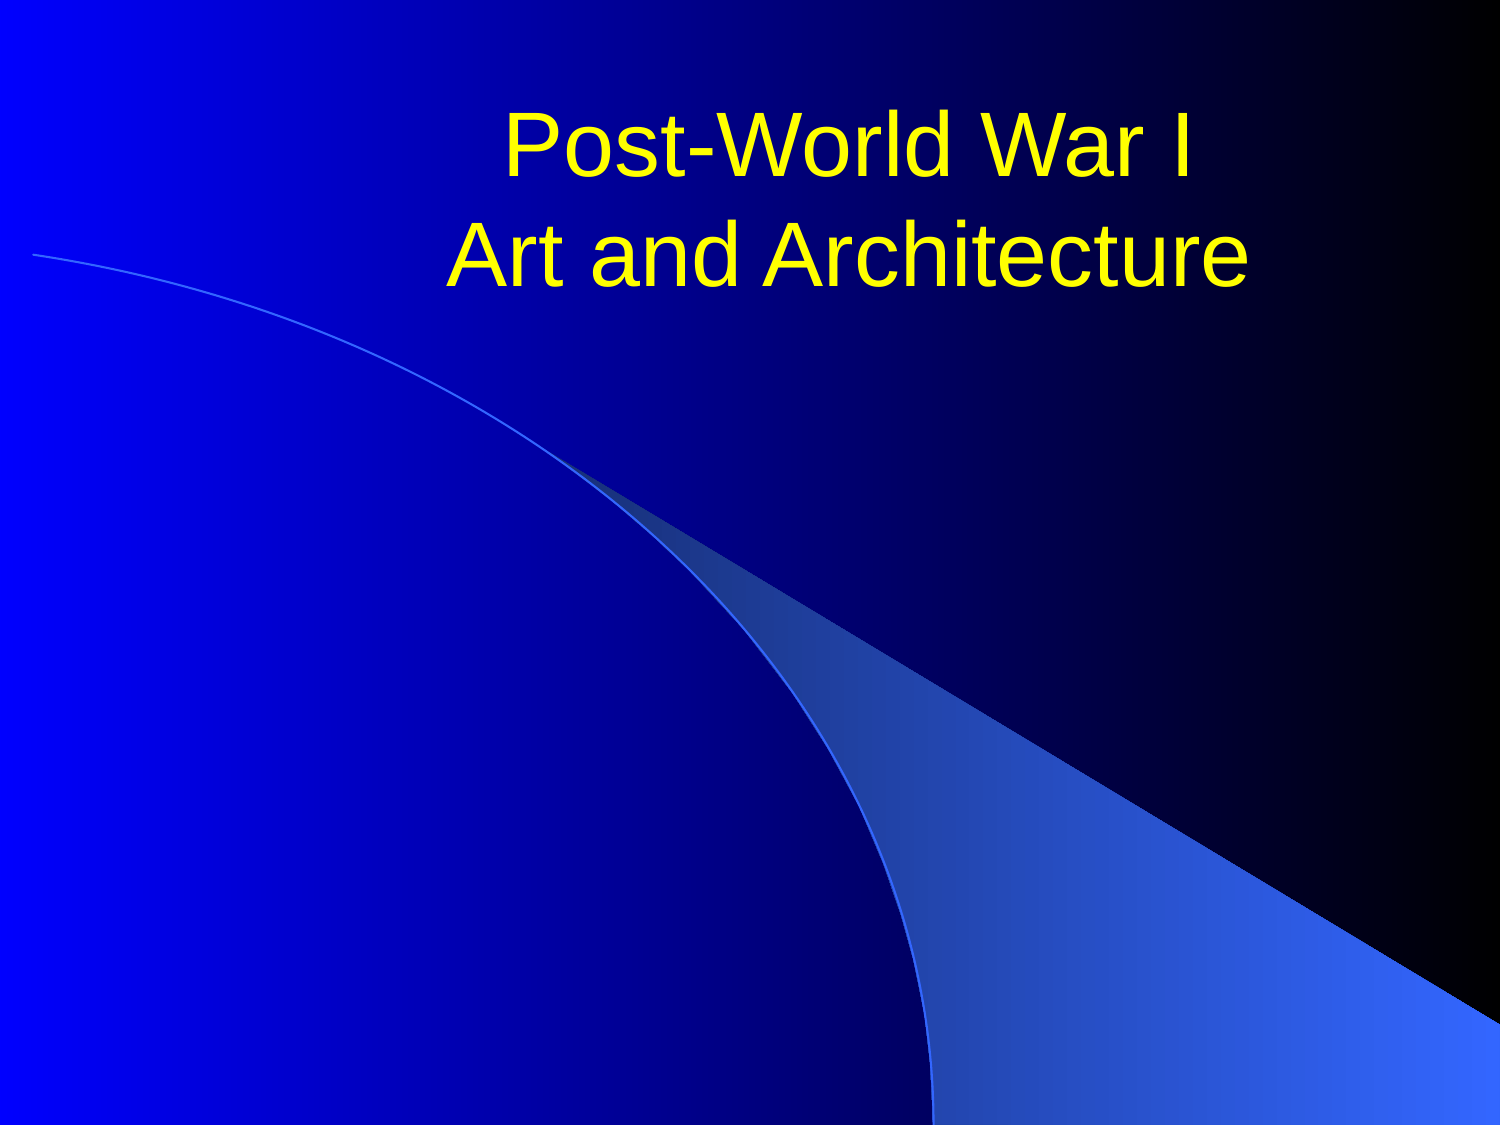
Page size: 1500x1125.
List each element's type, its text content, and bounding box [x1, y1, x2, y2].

title Post-World War I Art and Architecture [211, 124, 1488, 313]
